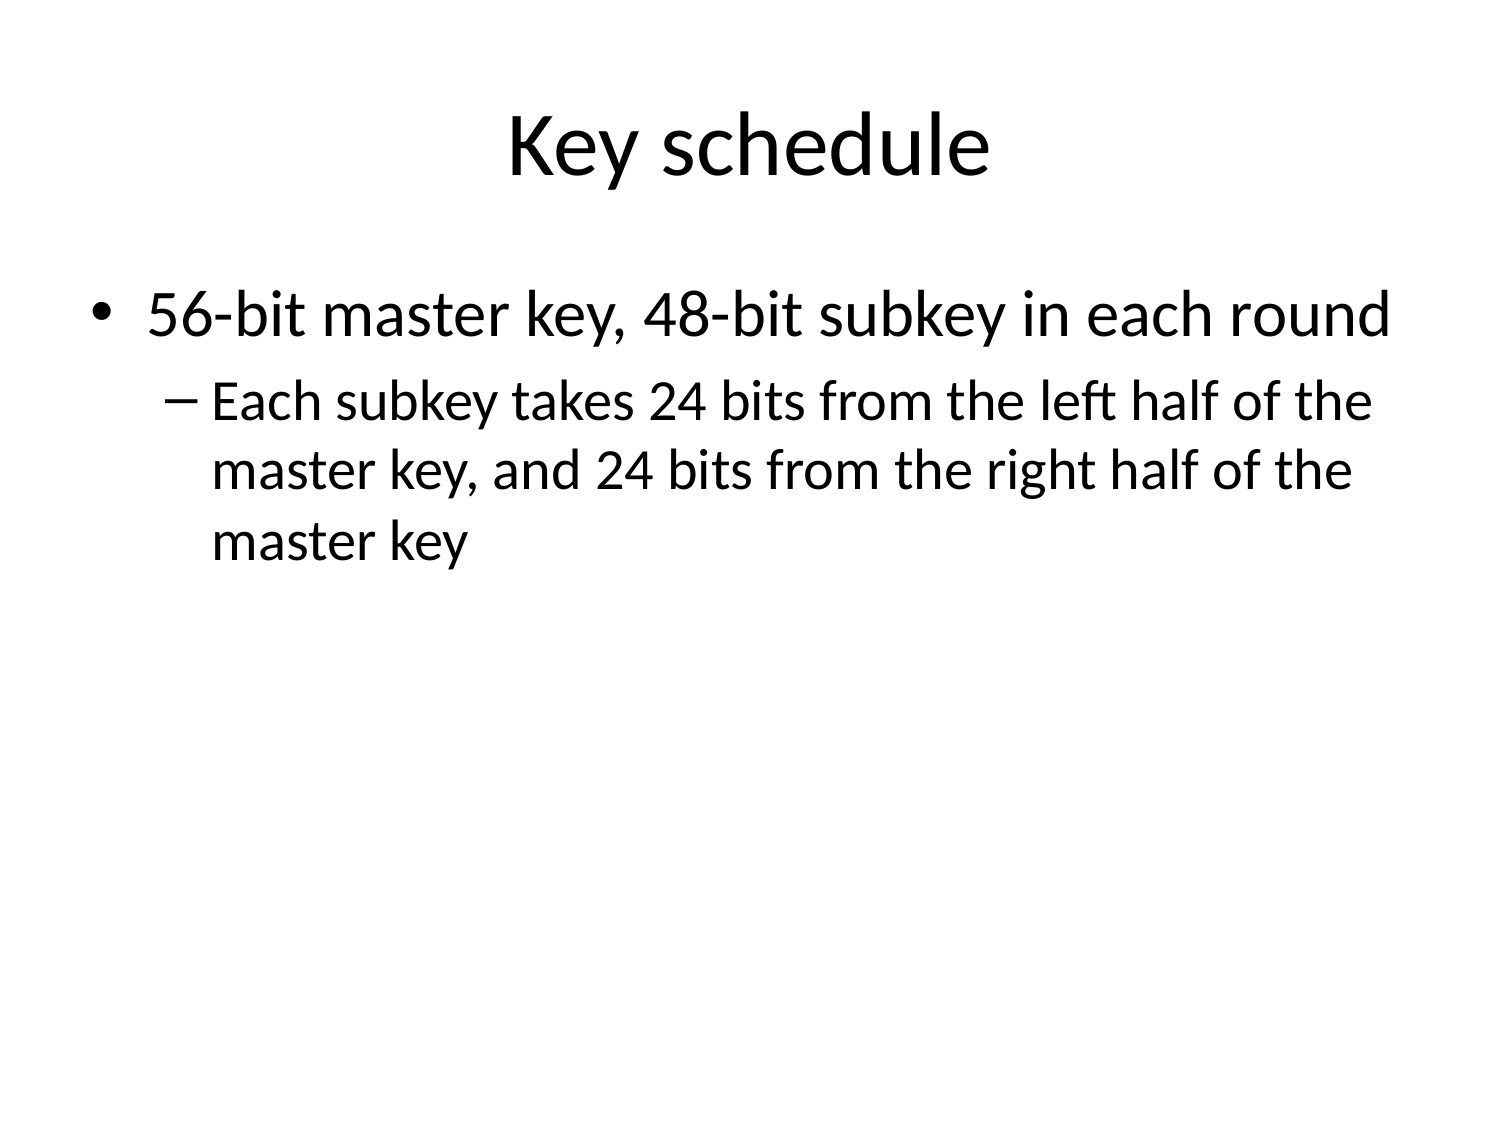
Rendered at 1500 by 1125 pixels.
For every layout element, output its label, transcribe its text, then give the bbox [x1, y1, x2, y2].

list 56-bit master key, 48-bit subkey in each round Each subkey takes 24 bits from the left half of the master key, and 24 bits from the right half of the master key [75, 262, 1425, 1005]
title Key schedule [75, 45, 1425, 233]
